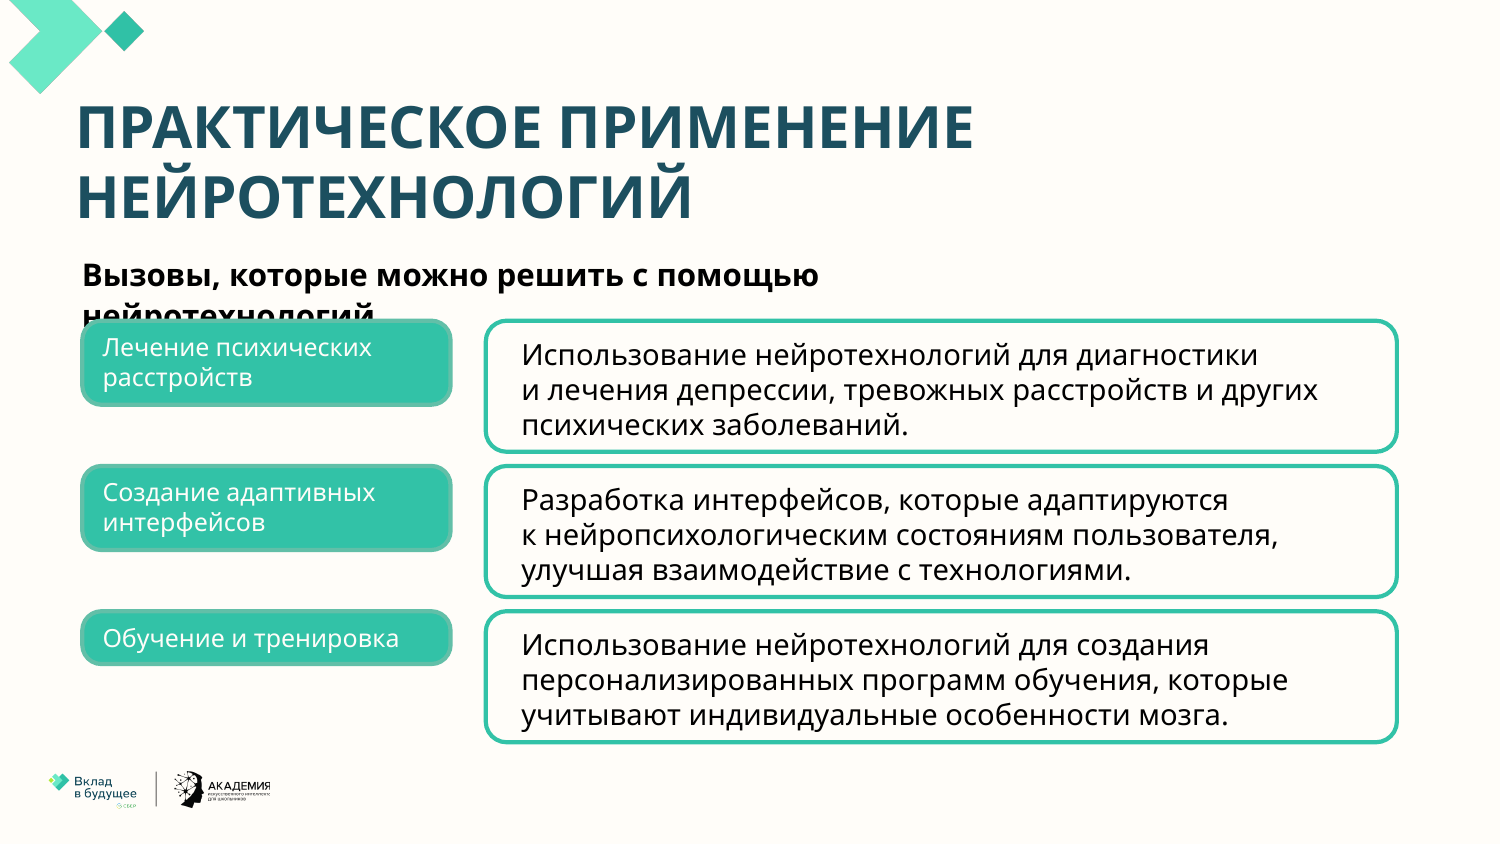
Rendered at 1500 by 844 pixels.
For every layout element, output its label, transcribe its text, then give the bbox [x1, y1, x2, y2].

text_box Разработка интерфейсов, которые адаптируются к нейропсихологическим состояниям пользователя, улучшая взаимодействие с технологиями. [513, 473, 1369, 594]
text_box Использование нейротехнологий для диагностики и лечения депрессии, тревожных расстройств и других психических заболеваний. [513, 328, 1369, 449]
text_box Создание адаптивных интерфейсов [95, 469, 438, 545]
text_box Вызовы, которые можно решить с помощью нейротехнологий [74, 243, 1068, 341]
text_box ПРАКТИЧЕСКОЕ ПРИМЕНЕНИЕ НЕЙРОТЕХНОЛОГИЙ [69, 84, 1210, 236]
picture [9, 0, 144, 94]
picture [31, 755, 271, 826]
text_box [82, 465, 451, 551]
text_box [485, 611, 1397, 743]
text_box Использование нейротехнологий для создания персонализированных программ обучения, которые учитывают индивидуальные особенности мозга. [513, 619, 1369, 740]
text_box [485, 465, 1397, 598]
text_box [82, 320, 451, 405]
text_box Обучение и тренировка [95, 614, 438, 660]
text_box [485, 320, 1397, 452]
text_box [82, 611, 451, 665]
text_box Лечение психических расстройств [95, 324, 444, 399]
